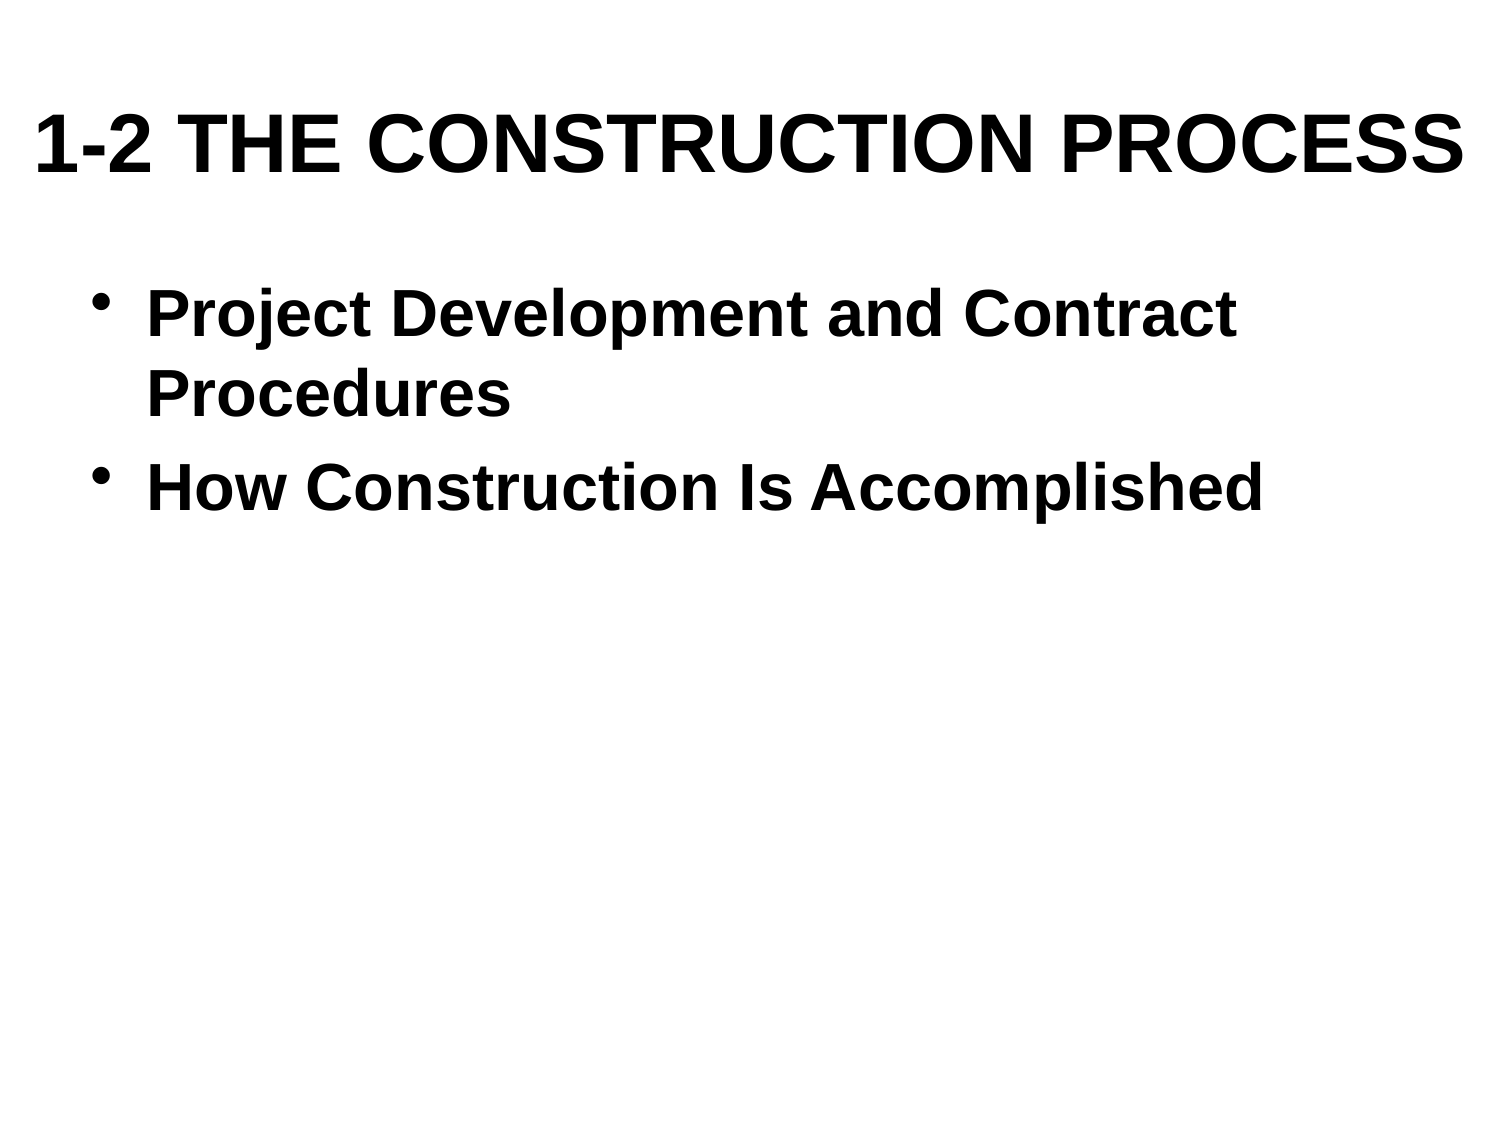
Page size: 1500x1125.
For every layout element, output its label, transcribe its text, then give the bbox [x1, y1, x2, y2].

title 1-2 THE CONSTRUCTION PROCESS [12, 44, 1488, 233]
list Project Development and Contract Procedures How Construction Is Accomplished [74, 262, 1426, 1006]
